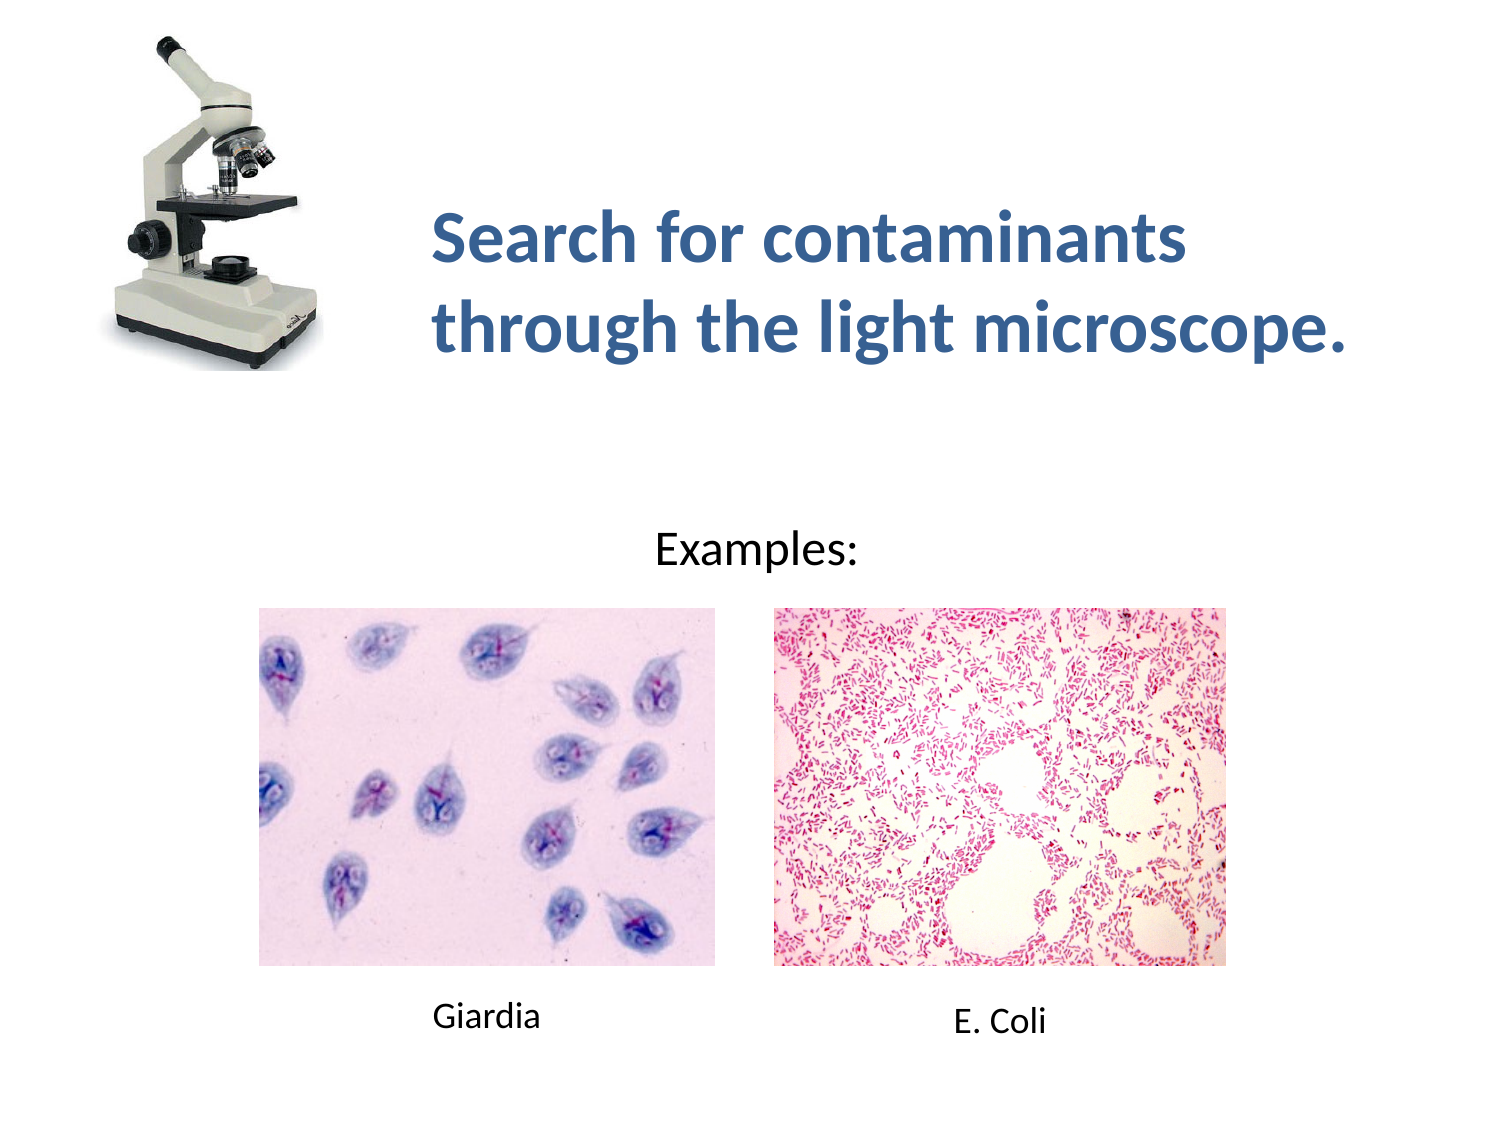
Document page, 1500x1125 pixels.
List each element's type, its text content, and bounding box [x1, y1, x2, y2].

picture [774, 608, 1226, 966]
text_box Giardia [417, 983, 557, 1044]
picture [42, 19, 394, 372]
text_box Examples: [639, 508, 875, 584]
title Search for contaminants through the light microscope. [416, 183, 1400, 371]
text_box E. Coli [939, 988, 1062, 1049]
picture [258, 608, 716, 966]
